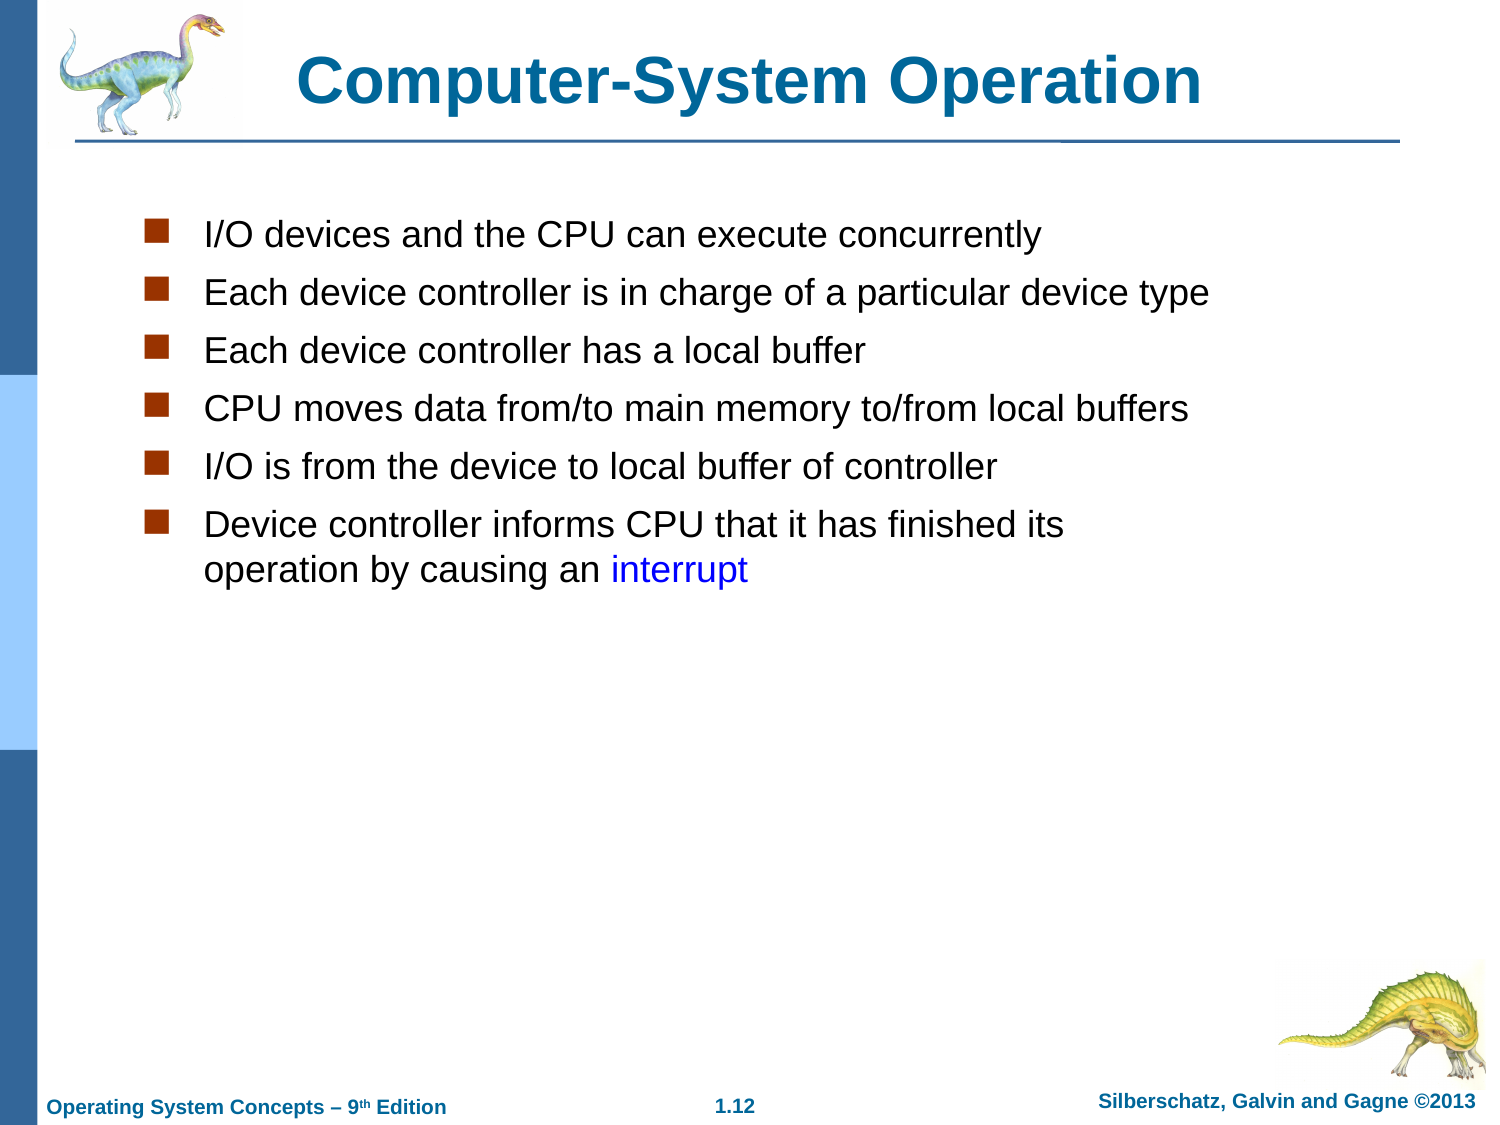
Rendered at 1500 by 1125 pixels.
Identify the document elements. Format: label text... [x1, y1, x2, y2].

picture [1275, 959, 1486, 1090]
list I/O devices and the CPU can execute concurrently Each device controller is in charge of a particular device type Each device controller has a local buffer CPU moves data from/to main memory to/from local buffers I/O is from the device to local buffer of controller Device controller informs CPU that it has finished its operation by causing an interrupt [132, 202, 1240, 946]
title Computer-System Operation [74, 29, 1426, 125]
picture [46, 0, 243, 149]
